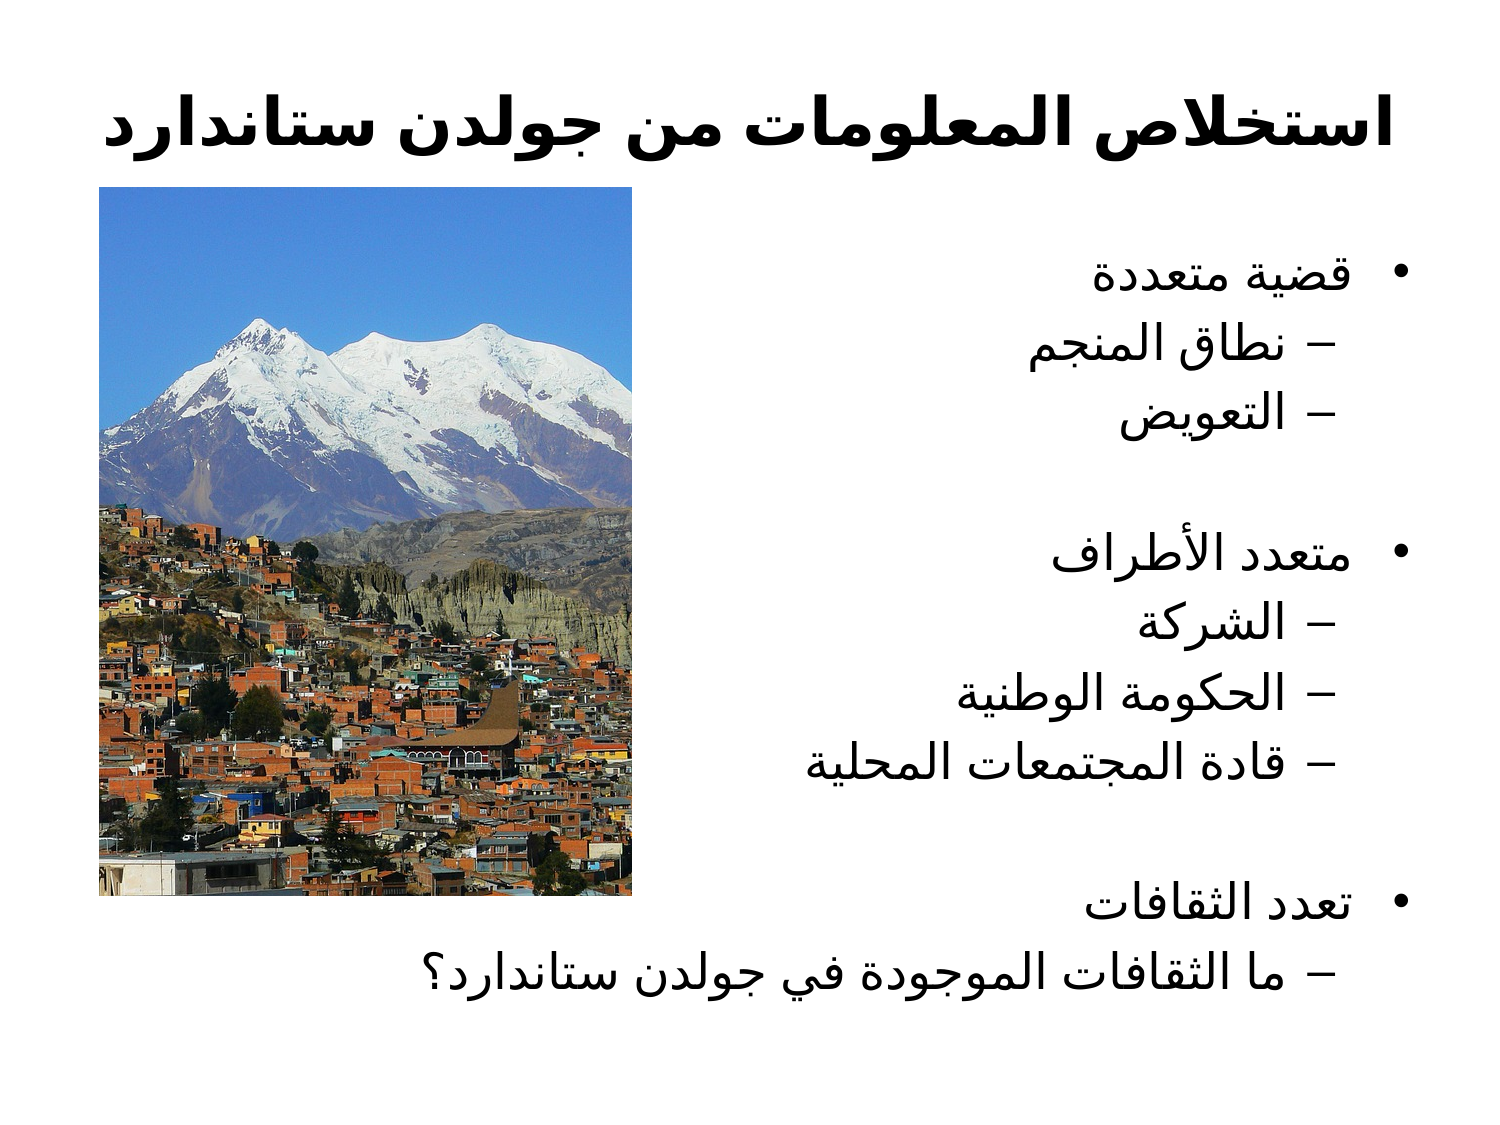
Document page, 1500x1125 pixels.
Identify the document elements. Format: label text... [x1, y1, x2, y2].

picture [99, 187, 632, 896]
text_box قضية متعددة نطاق المنجم التعويض متعدد الأطراف الشركة الحكومة الوطنية قادة المجتمعات المحلية تعدد الثقافات ما الثقافات الموجودة في جولدن ستاندارد؟ [74, 232, 1425, 975]
title استخلاص المعلومات من جولدن ستاندارد [75, 24, 1425, 213]
